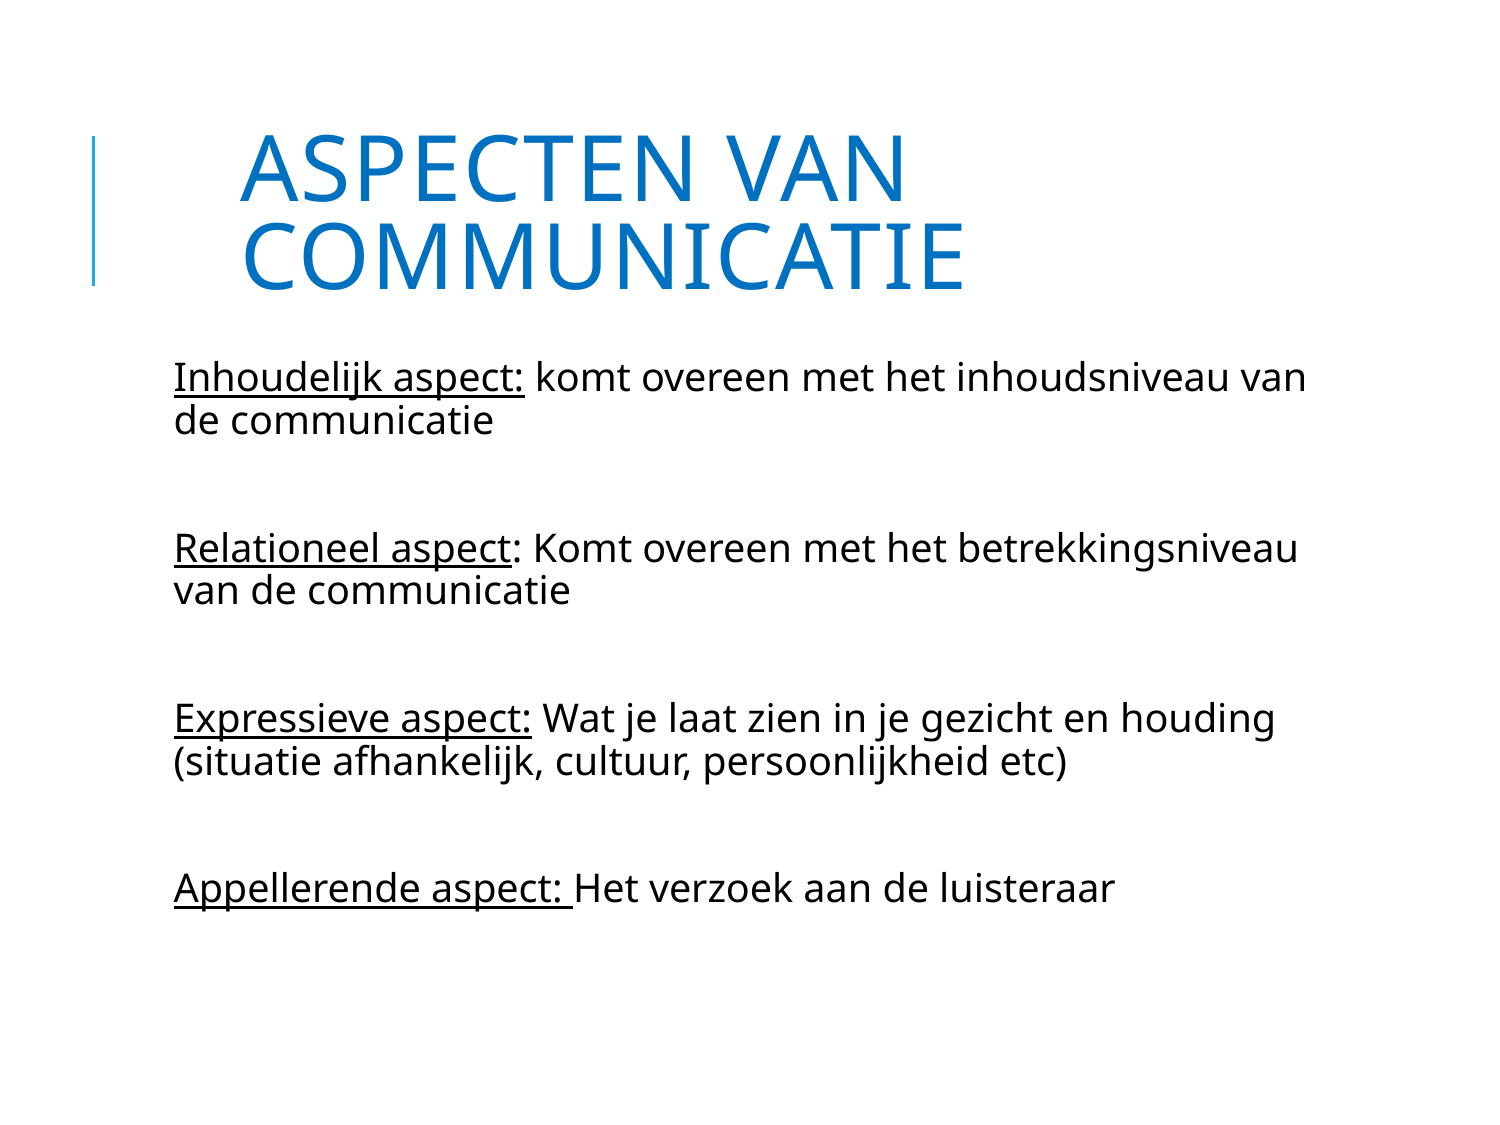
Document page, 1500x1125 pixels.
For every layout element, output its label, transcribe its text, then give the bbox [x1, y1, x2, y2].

title Aspecten van communicatie [225, 54, 1275, 349]
list Inhoudelijk aspect: komt overeen met het inhoudsniveau van de communicatie Relationeel aspect: Komt overeen met het betrekkingsniveau van de communicatie Expressieve aspect: Wat je laat zien in je gezicht en houding (situatie afhankelijk, cultuur, persoonlijkheid etc) Appellerende aspect: Het verzoek aan de luisteraar [152, 349, 1348, 928]
